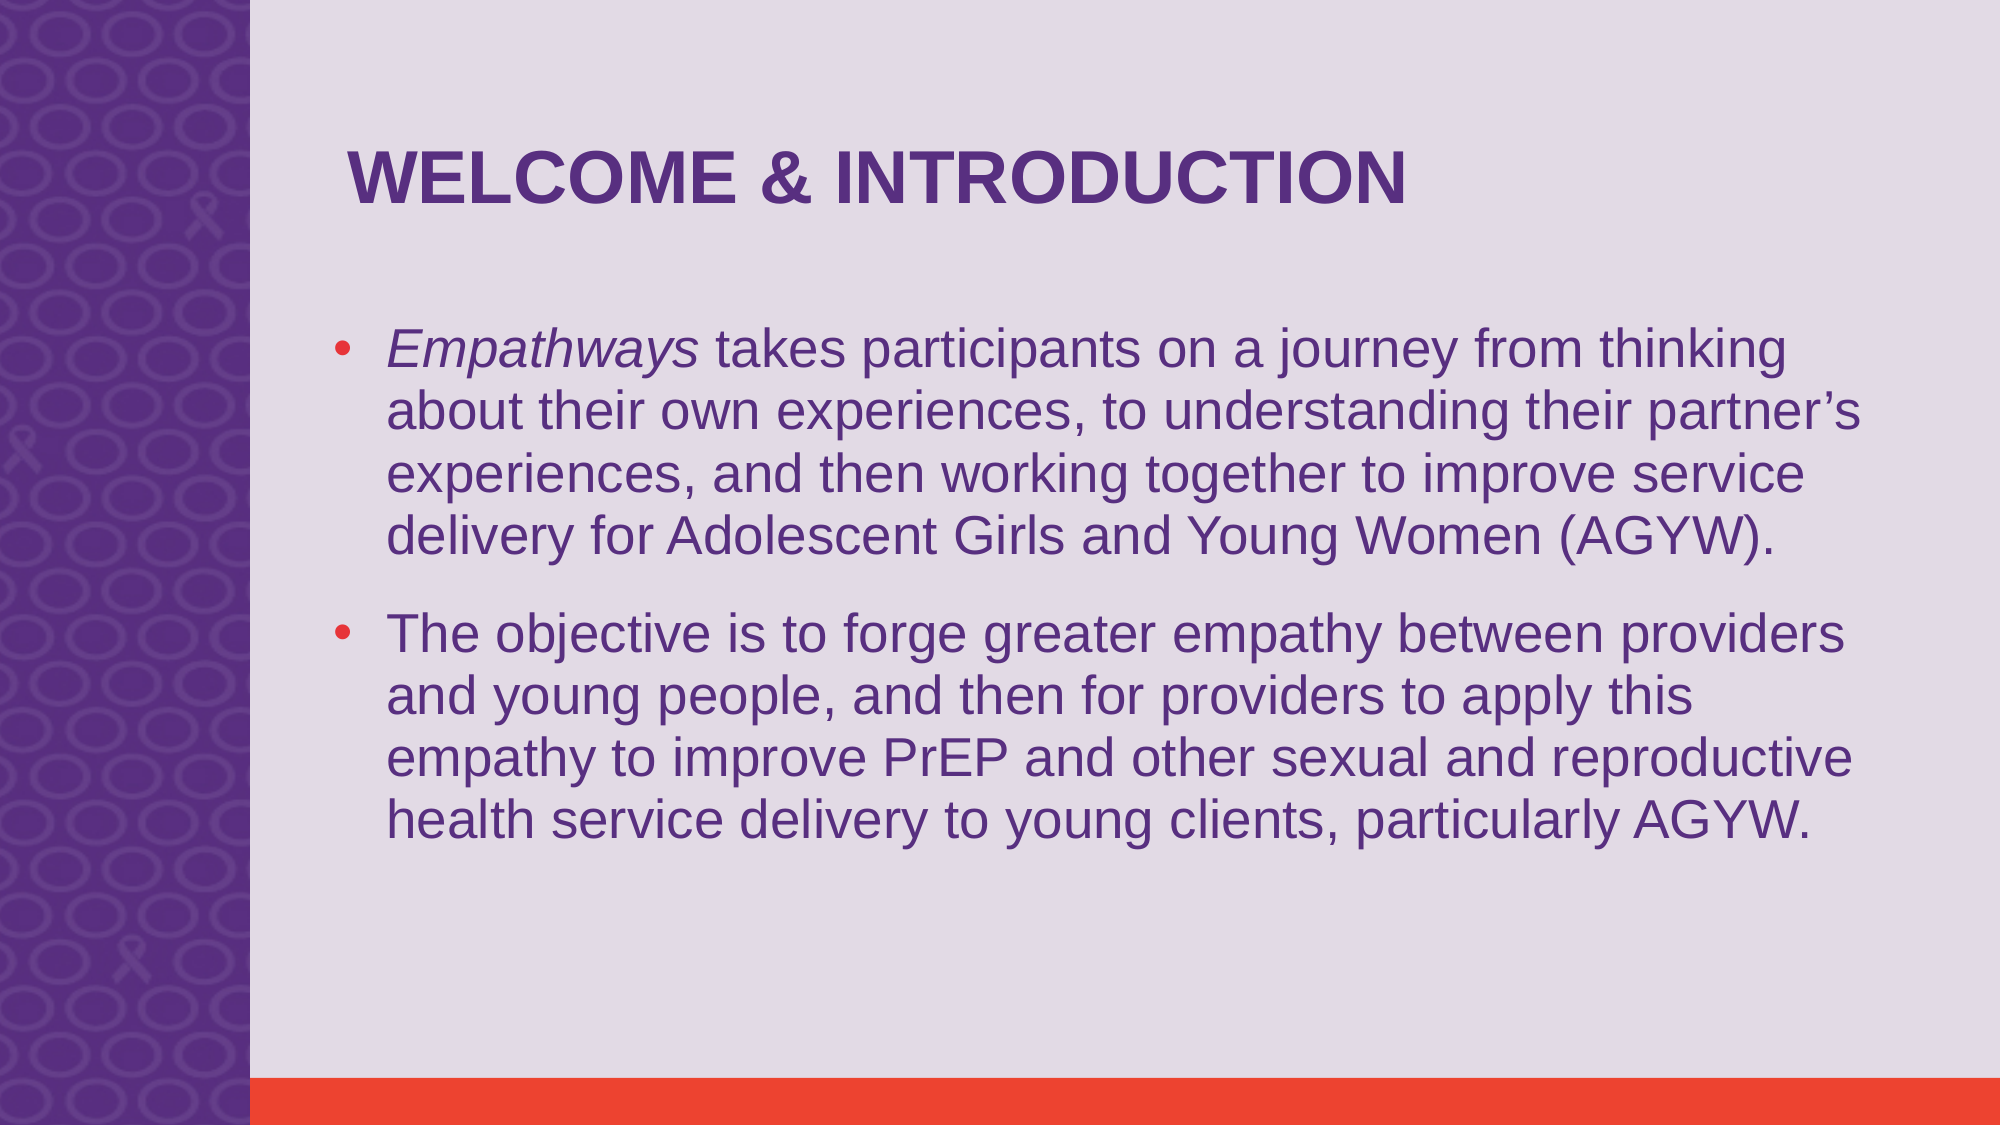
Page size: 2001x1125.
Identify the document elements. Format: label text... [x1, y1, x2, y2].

title WELCOME & INTRODUCTION [332, 96, 1899, 228]
list Empathways takes participants on a journey from thinking about their own experiences, to understanding their partner’s experiences, and then working together to improve service delivery for Adolescent Girls and Young Women (AGYW). The objective is to forge greater empathy between providers and young people, and then for providers to apply this empathy to improve PrEP and other sexual and reproductive health service delivery to young clients, particularly AGYW. [318, 209, 1885, 984]
picture [0, 0, 250, 1125]
